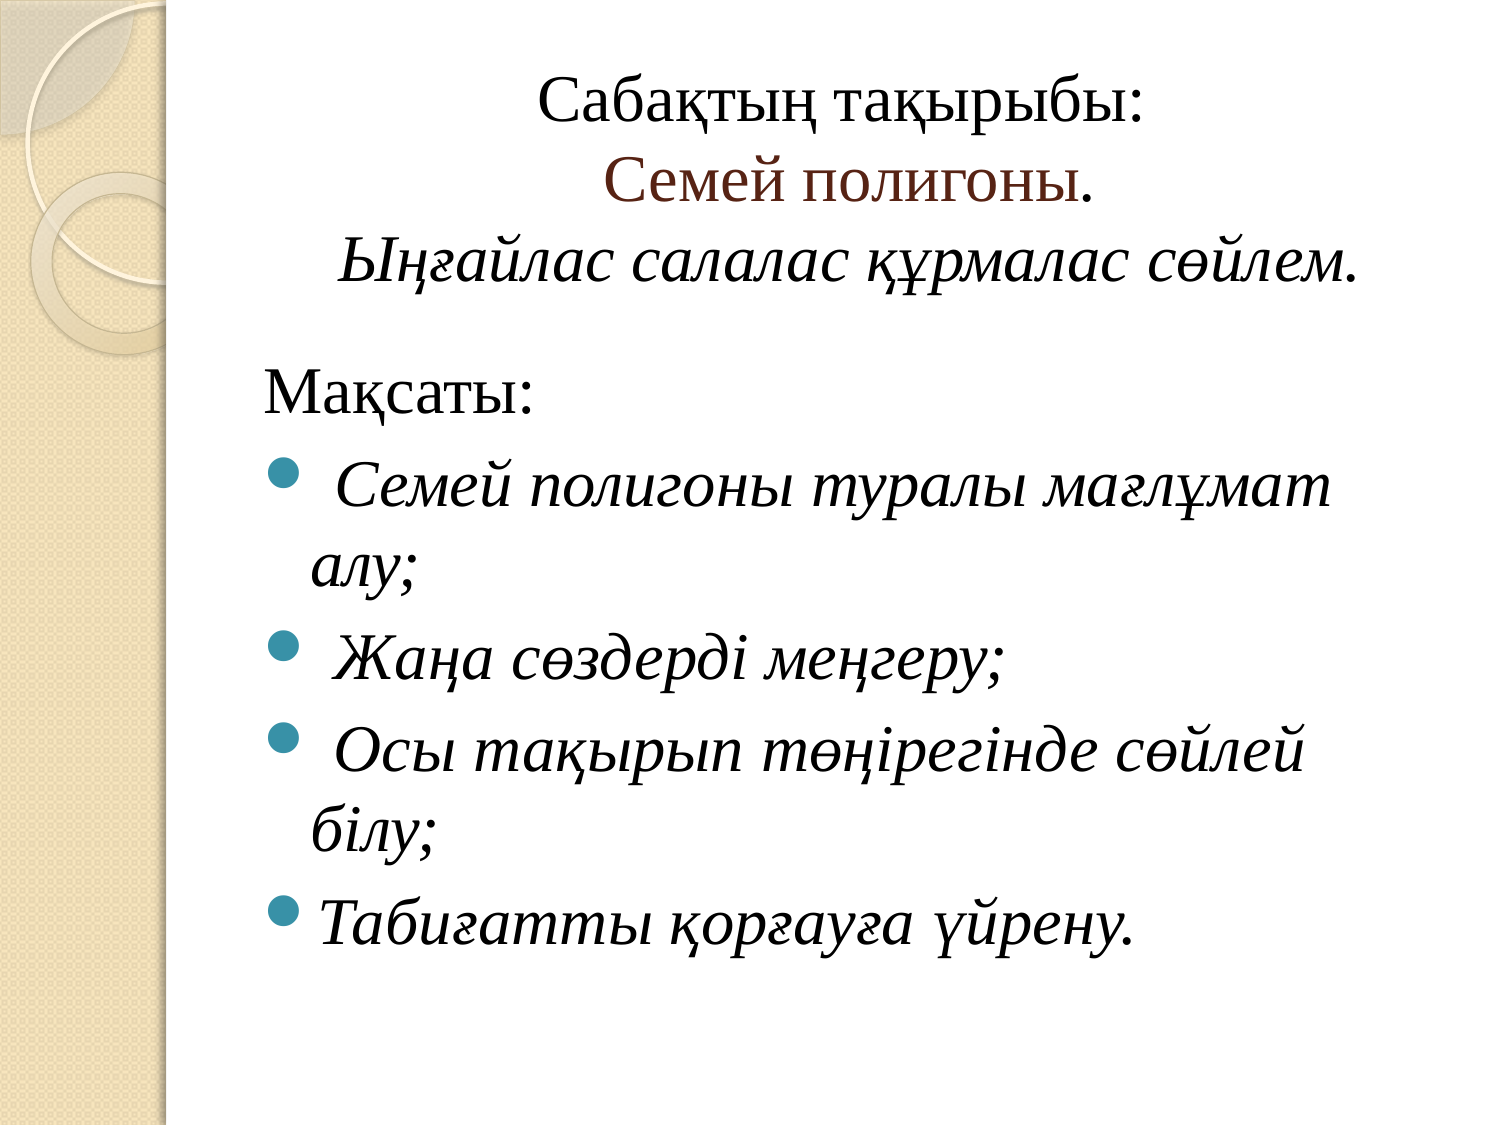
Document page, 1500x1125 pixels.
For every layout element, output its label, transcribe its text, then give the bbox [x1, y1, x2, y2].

title Сабақтың тақырыбы: Семей полигоны. Ыңғайлас салалас құрмалас сөйлем. [235, 45, 1466, 305]
list Мақсаты: Семей полигоны туралы мағлұмат алу; Жаңа сөздерді меңгеру; Осы тақырып төңірегінде сөйлей білу; Табиғатты қорғауға үйрену. [235, 339, 1466, 1025]
